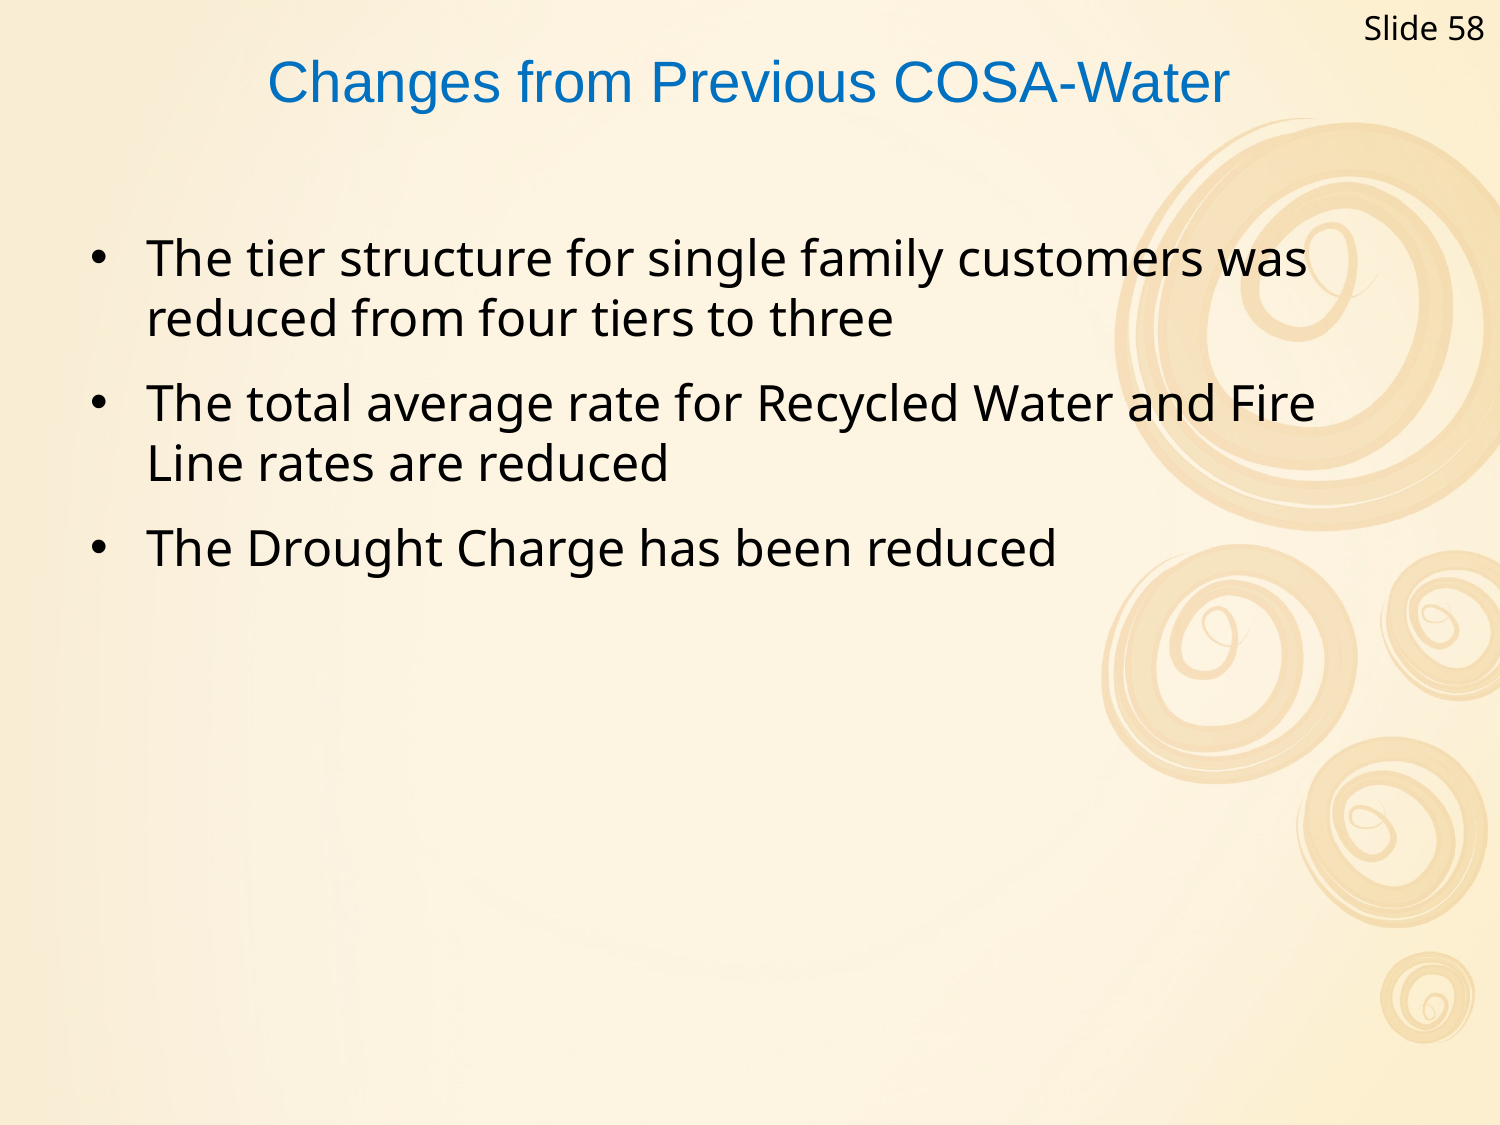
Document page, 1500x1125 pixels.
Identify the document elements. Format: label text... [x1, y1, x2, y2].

text_box The tier structure for single family customers was reduced from four tiers to three The total average rate for Recycled Water and Fire Line rates are reduced The Drought Charge has been reduced [74, 218, 1425, 1033]
picture [0, 0, 1500, 1125]
text_box Slide 58 [1149, 0, 1500, 75]
title Changes from Previous COSA-Water [75, 12, 1425, 146]
